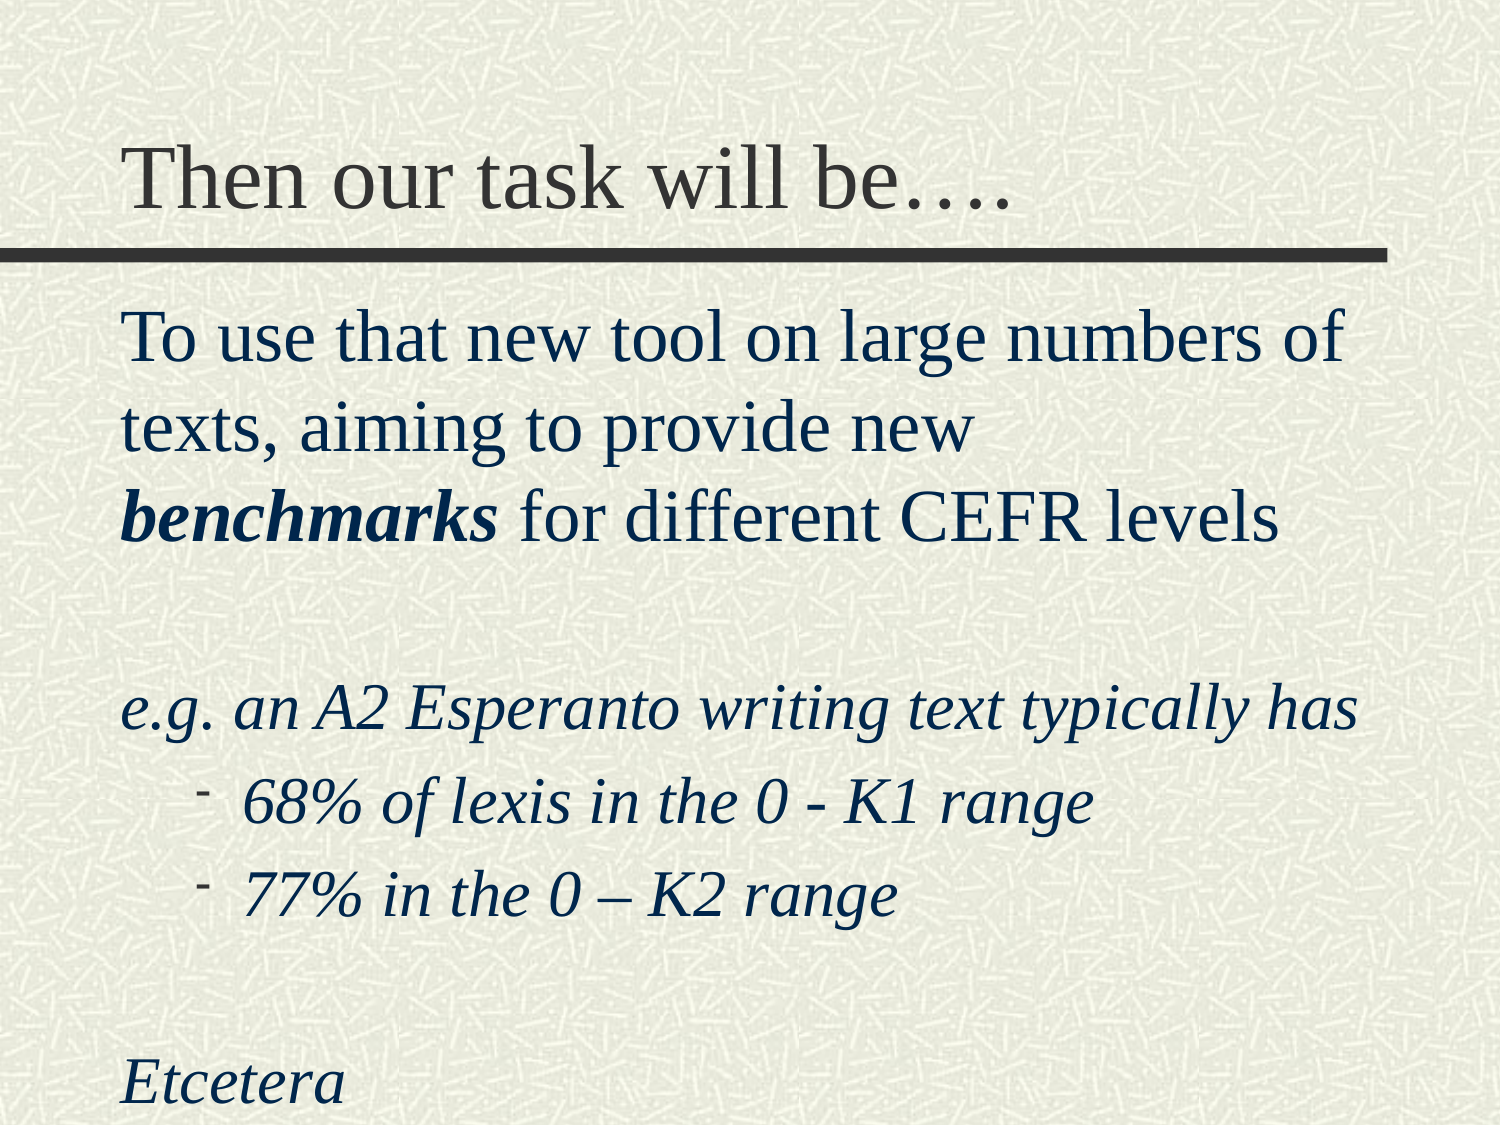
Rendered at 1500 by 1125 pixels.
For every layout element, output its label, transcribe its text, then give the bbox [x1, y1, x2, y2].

list To use that new tool on large numbers of texts, aiming to provide new benchmarks for different CEFR levels e.g. an A2 Esperanto writing text typically has 68% of lexis in the 0 - K1 range 77% in the 0 – K2 range Etcetera [105, 278, 1381, 967]
title Then our task will be…. [105, 46, 1455, 235]
picture [0, 0, 1500, 1125]
